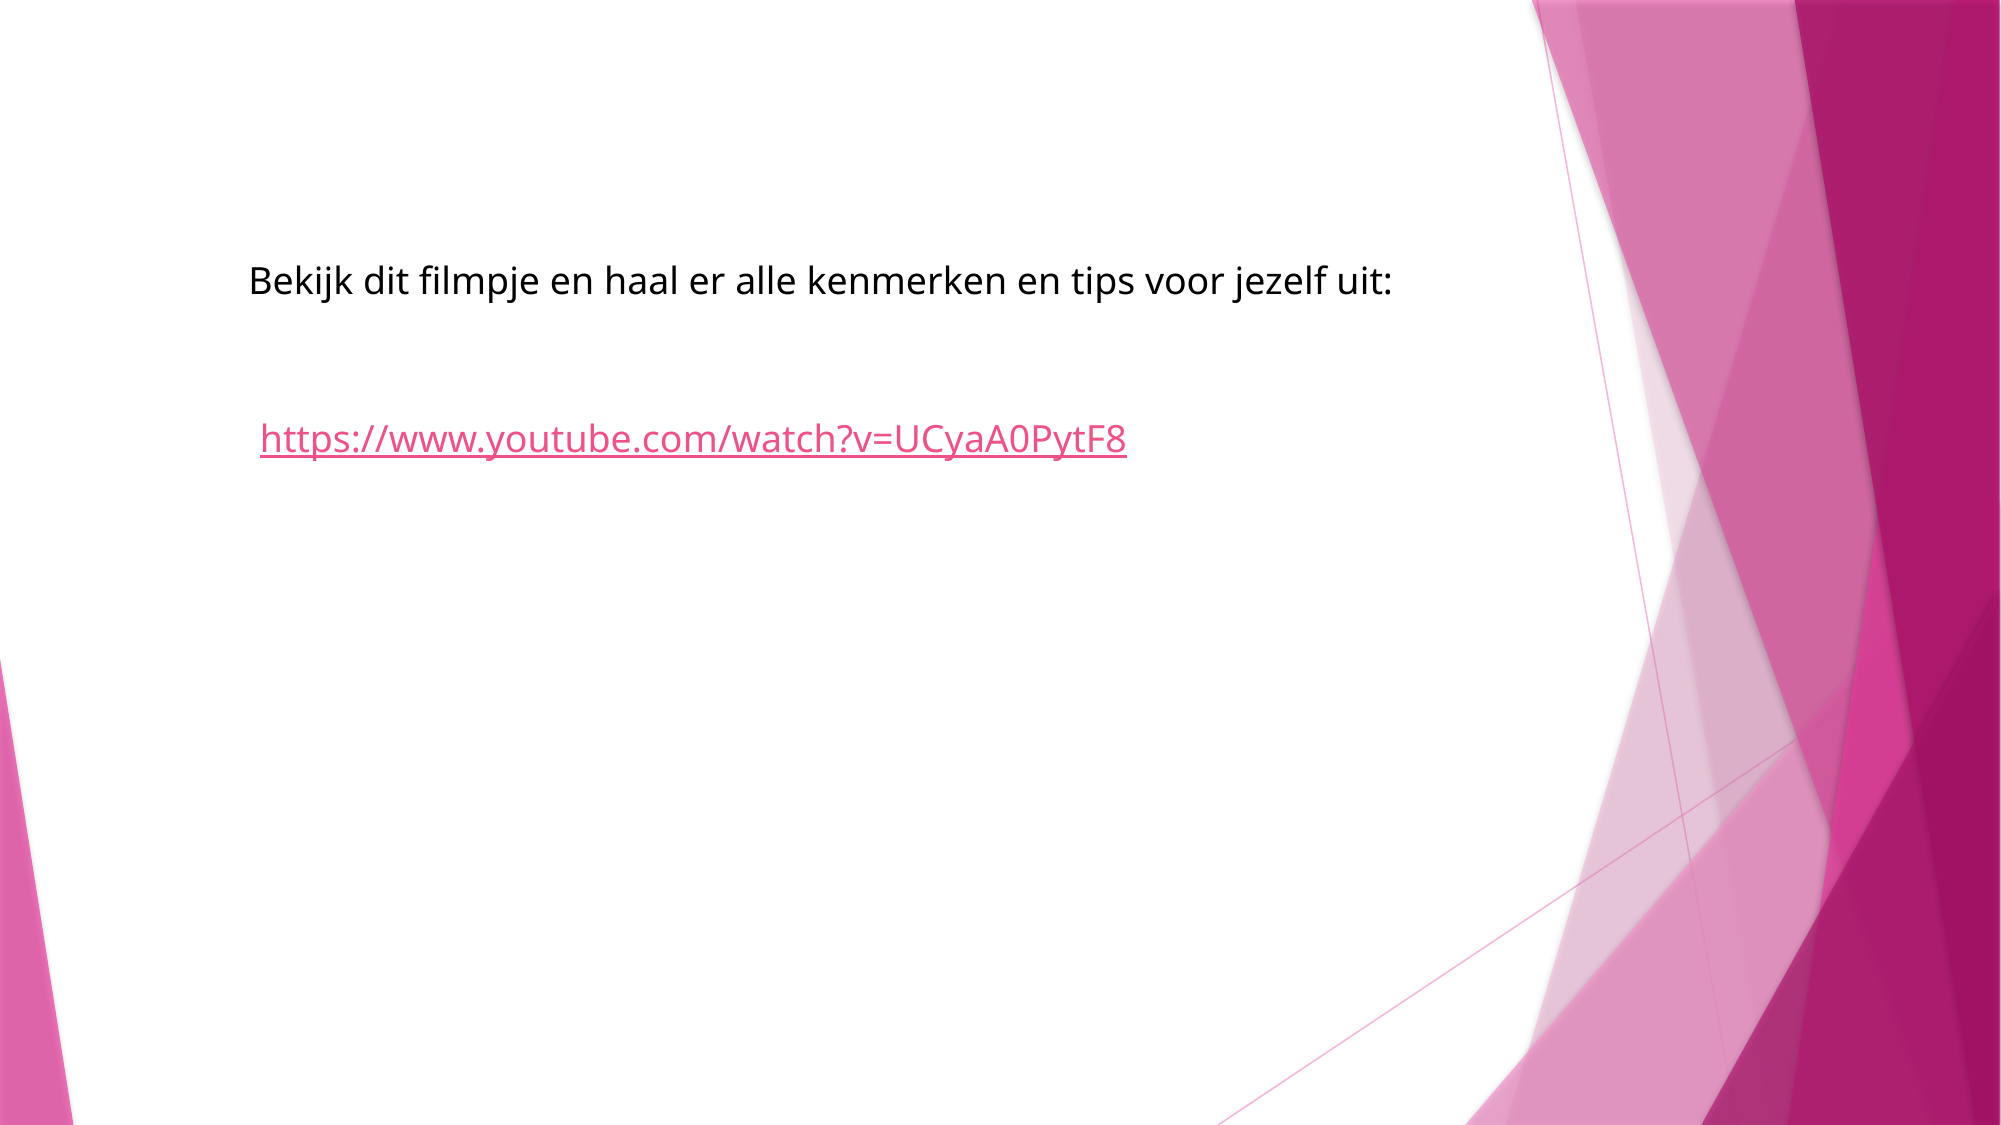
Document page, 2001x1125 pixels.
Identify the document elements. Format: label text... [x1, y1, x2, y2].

text_box https://www.youtube.com/watch?v=UCyaA0PytF8 [245, 407, 1143, 518]
text_box Bekijk dit filmpje en haal er alle kenmerken en tips voor jezelf uit: [233, 249, 1410, 310]
